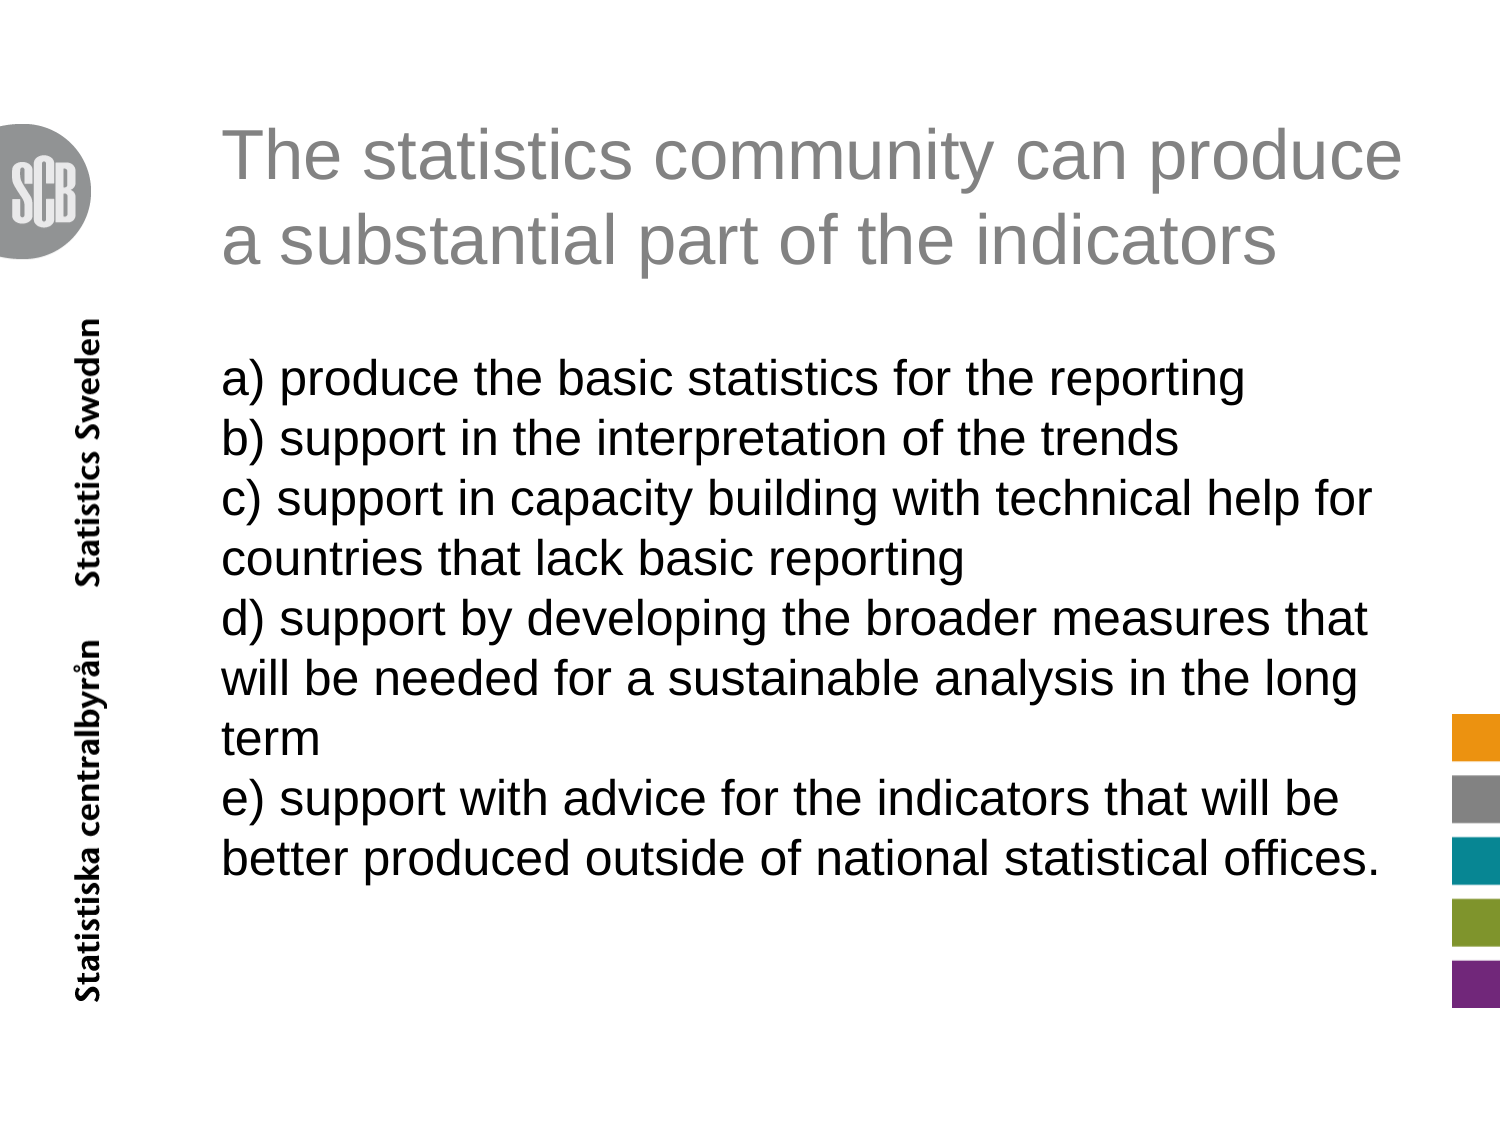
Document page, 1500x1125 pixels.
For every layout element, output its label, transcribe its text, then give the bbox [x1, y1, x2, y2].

picture [0, 124, 107, 1002]
picture [1452, 714, 1500, 1008]
title The statistics community can produce a substantial part of the indicators [206, 62, 1425, 327]
list a) produce the basic statistics for the reporting b) support in the interpretation of the trends c) support in capacity building with technical help for countries that lack basic reporting d) support by developing the broader measures that will be needed for a sustainable analysis in the long term e) support with advice for the indicators that will be better produced outside of national statistical offices. [206, 338, 1425, 1005]
